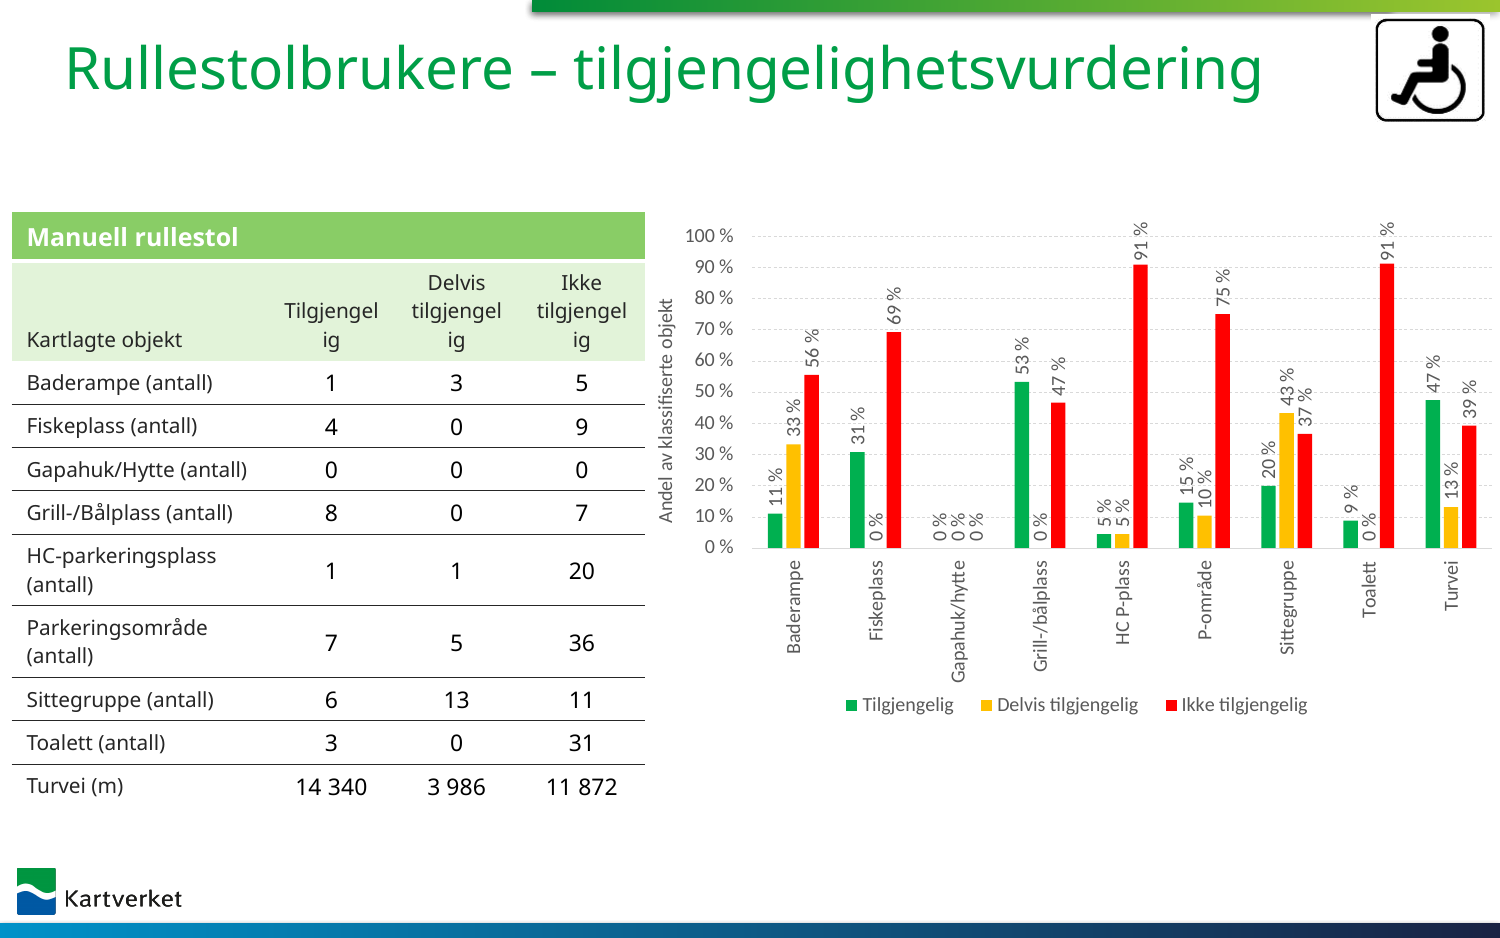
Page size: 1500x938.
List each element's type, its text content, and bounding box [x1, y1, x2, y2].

table_cell Parkeringsområde (antall) [12, 606, 269, 677]
text_box Rullestolbrukere – tilgjengelighetsvurdering [49, 12, 1372, 109]
table_cell 7 [269, 606, 394, 677]
table_cell 9 [519, 405, 638, 447]
table_cell 13 [394, 678, 519, 720]
table_cell Baderampe (antall) [12, 361, 269, 404]
table_cell 0 [394, 721, 519, 764]
table_cell 0 [519, 448, 638, 490]
table_header Manuell rullestol [12, 212, 645, 259]
table_cell 1 [269, 361, 394, 404]
table_cell 0 [394, 491, 519, 534]
table_cell 5 [519, 361, 638, 404]
table_cell Tilgjengelig [269, 263, 394, 361]
table_cell Sittegruppe (antall) [12, 678, 269, 720]
table_cell 3 [269, 721, 394, 764]
table_cell 6 [269, 678, 394, 720]
table_cell 1 [269, 535, 394, 605]
table_cell Toalett (antall) [12, 721, 269, 764]
picture [1371, 13, 1491, 127]
table_cell Kartlagte objekt [12, 263, 269, 361]
table_cell 0 [394, 448, 519, 490]
table_cell Grill-/Bålplass (antall) [12, 491, 269, 534]
table_cell Ikke tilgjengelig [519, 263, 638, 361]
table_cell 5 [394, 606, 519, 677]
table_cell 20 [519, 535, 638, 605]
table_cell 14 340 [269, 765, 394, 807]
table_cell 8 [269, 491, 394, 534]
table_cell Delvis tilgjengelig [394, 263, 519, 361]
table_cell Fiskeplass (antall) [12, 405, 269, 447]
table_cell 4 [269, 405, 394, 447]
table_cell 11 [519, 678, 638, 720]
table_cell HC-parkeringsplass (antall) [12, 535, 269, 605]
table_cell 36 [519, 606, 638, 677]
table_cell 11 872 [519, 765, 645, 807]
table_cell 0 [394, 405, 519, 447]
table_cell Turvei (m) [12, 765, 269, 807]
table_cell Gapahuk/Hytte (antall) [12, 448, 269, 490]
table_cell 31 [519, 721, 645, 764]
table_cell 3 [394, 361, 519, 404]
table_cell 3 986 [394, 765, 519, 807]
picture [643, 218, 1500, 728]
table_cell 0 [269, 448, 394, 490]
table_cell 7 [519, 491, 638, 534]
table_cell 1 [394, 535, 519, 605]
